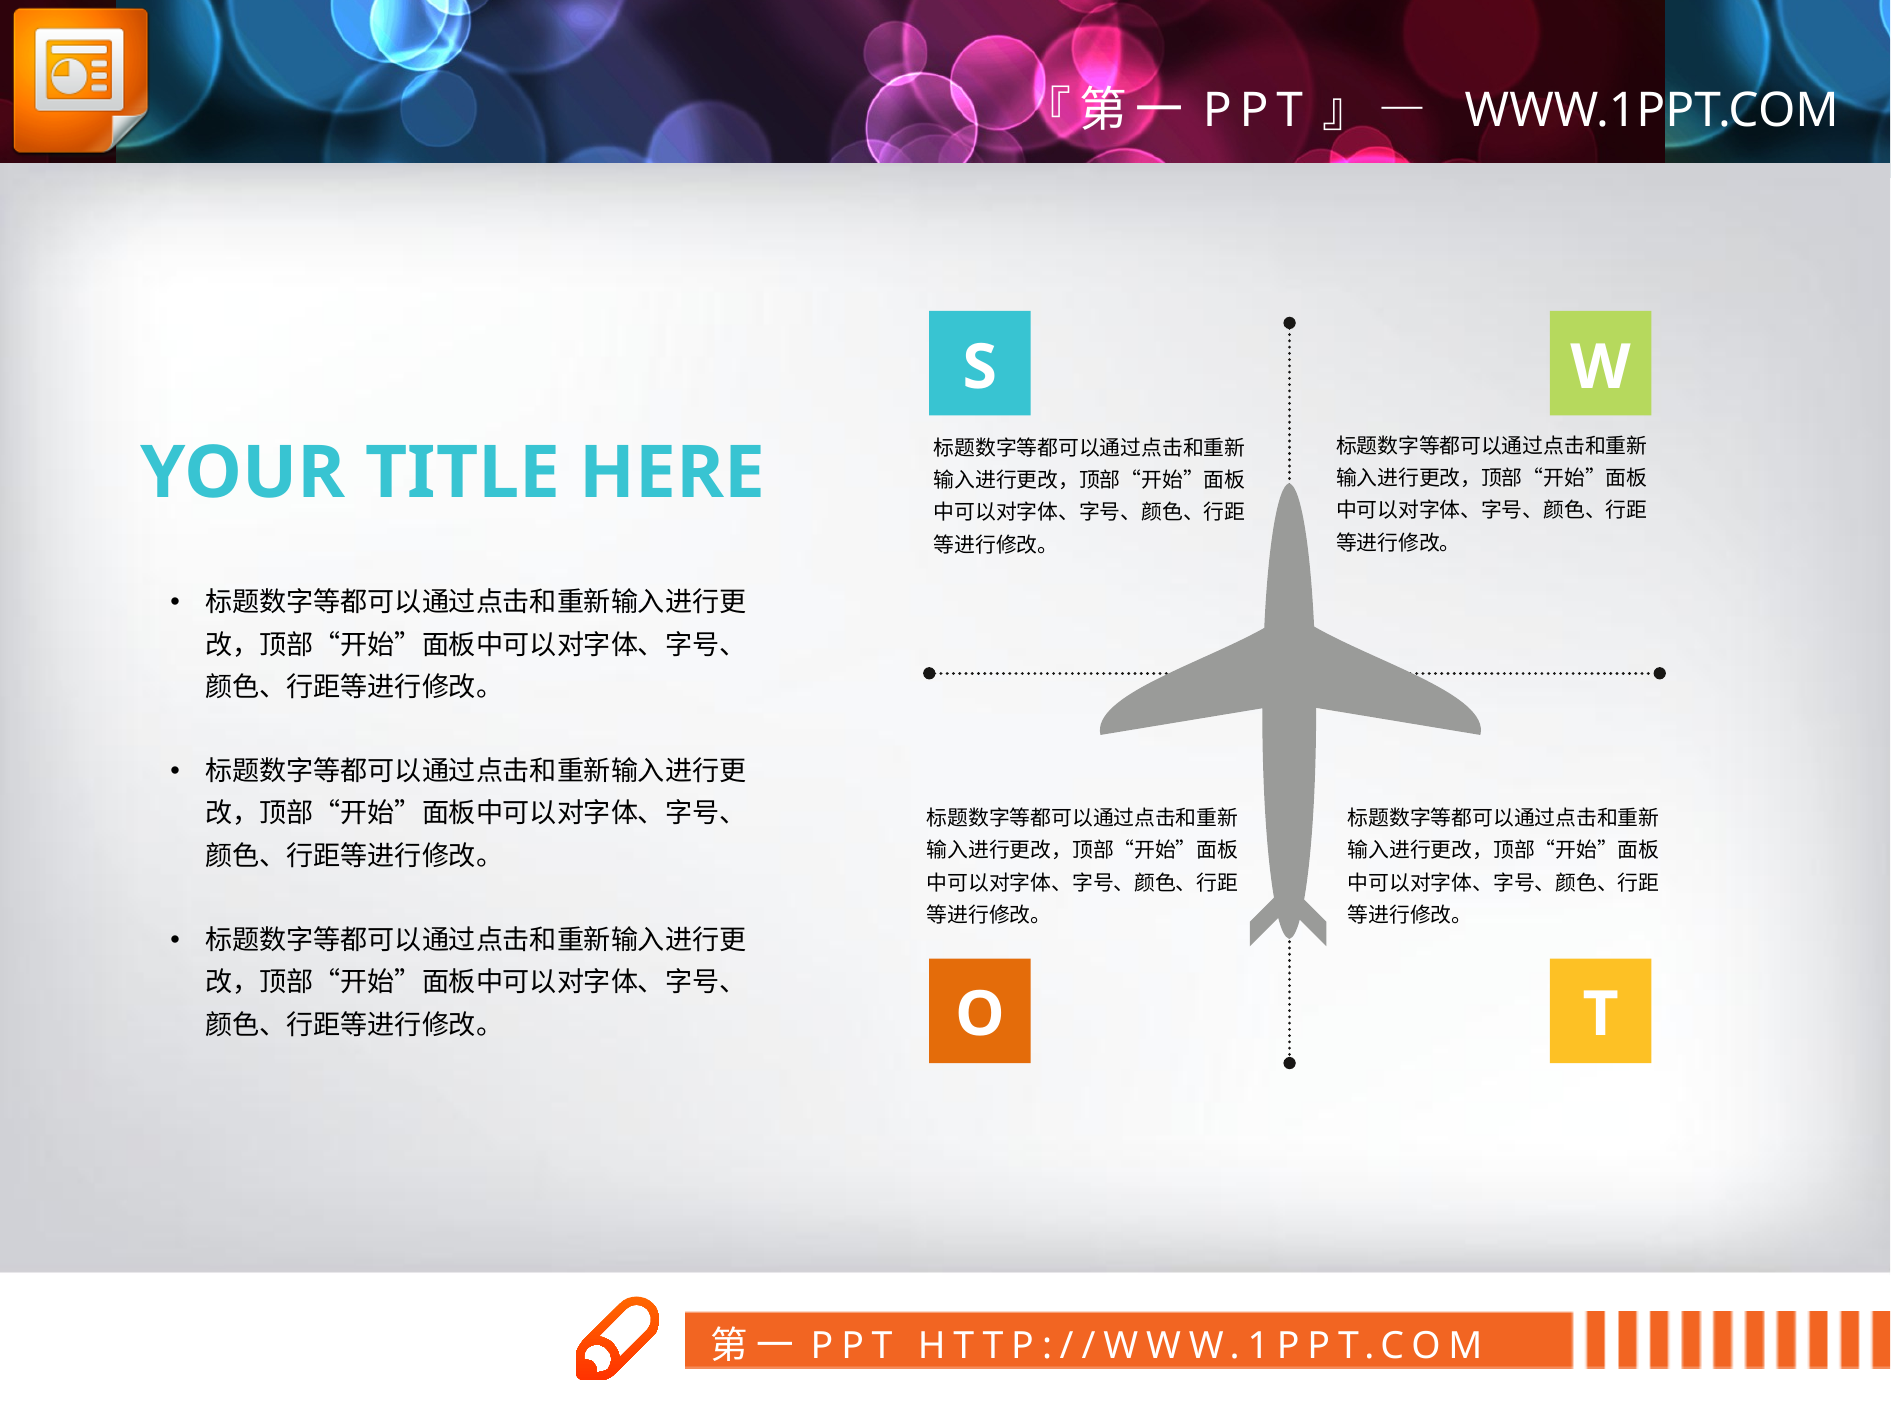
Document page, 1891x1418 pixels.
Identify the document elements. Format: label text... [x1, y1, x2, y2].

text_box [1099, 682, 1285, 936]
text_box T [1549, 958, 1652, 1064]
text_box [1171, 486, 1285, 672]
text_box 标题数字等都可以通过点击和重新输入进行更改，顶部“开始”面板中可以对字体、字号、颜色、行距等进行修改。 [907, 787, 1265, 937]
text_box 标题数字等都可以通过点击和重新输入进行更改，顶部“开始”面板中可以对字体、字号、颜色、行距等进行修改。 [915, 417, 1272, 566]
text_box [1294, 487, 1410, 672]
text_box 标题数字等都可以通过点击和重新输入进行更改，顶部“开始”面板中可以对字体、字号、颜色、行距等进行修改。 标题数字等都可以通过点击和重新输入进行更改，顶部“开始”面板中可以对字体、字号、颜色、行距等进行修改。 标题数字等都可以通过点击和重新输入进行更改，顶部“开始”面板中可以对字体、字号、颜色、行距等进行修改。 [151, 565, 770, 1049]
text_box 标题数字等都可以通过点击和重新输入进行更改，顶部“开始”面板中可以对字体、字号、颜色、行距等进行修改。 [1317, 415, 1674, 564]
text_box [1294, 682, 1481, 947]
picture [0, 0, 1891, 1275]
text_box YOUR TITLE HERE [122, 415, 785, 522]
text_box O [929, 958, 1031, 1064]
picture [685, 1311, 1891, 1369]
text_box W [1549, 310, 1652, 416]
text_box 标题数字等都可以通过点击和重新输入进行更改，顶部“开始”面板中可以对字体、字号、颜色、行距等进行修改。 [1328, 787, 1686, 937]
text_box [1249, 937, 1260, 947]
text_box S [929, 310, 1031, 416]
